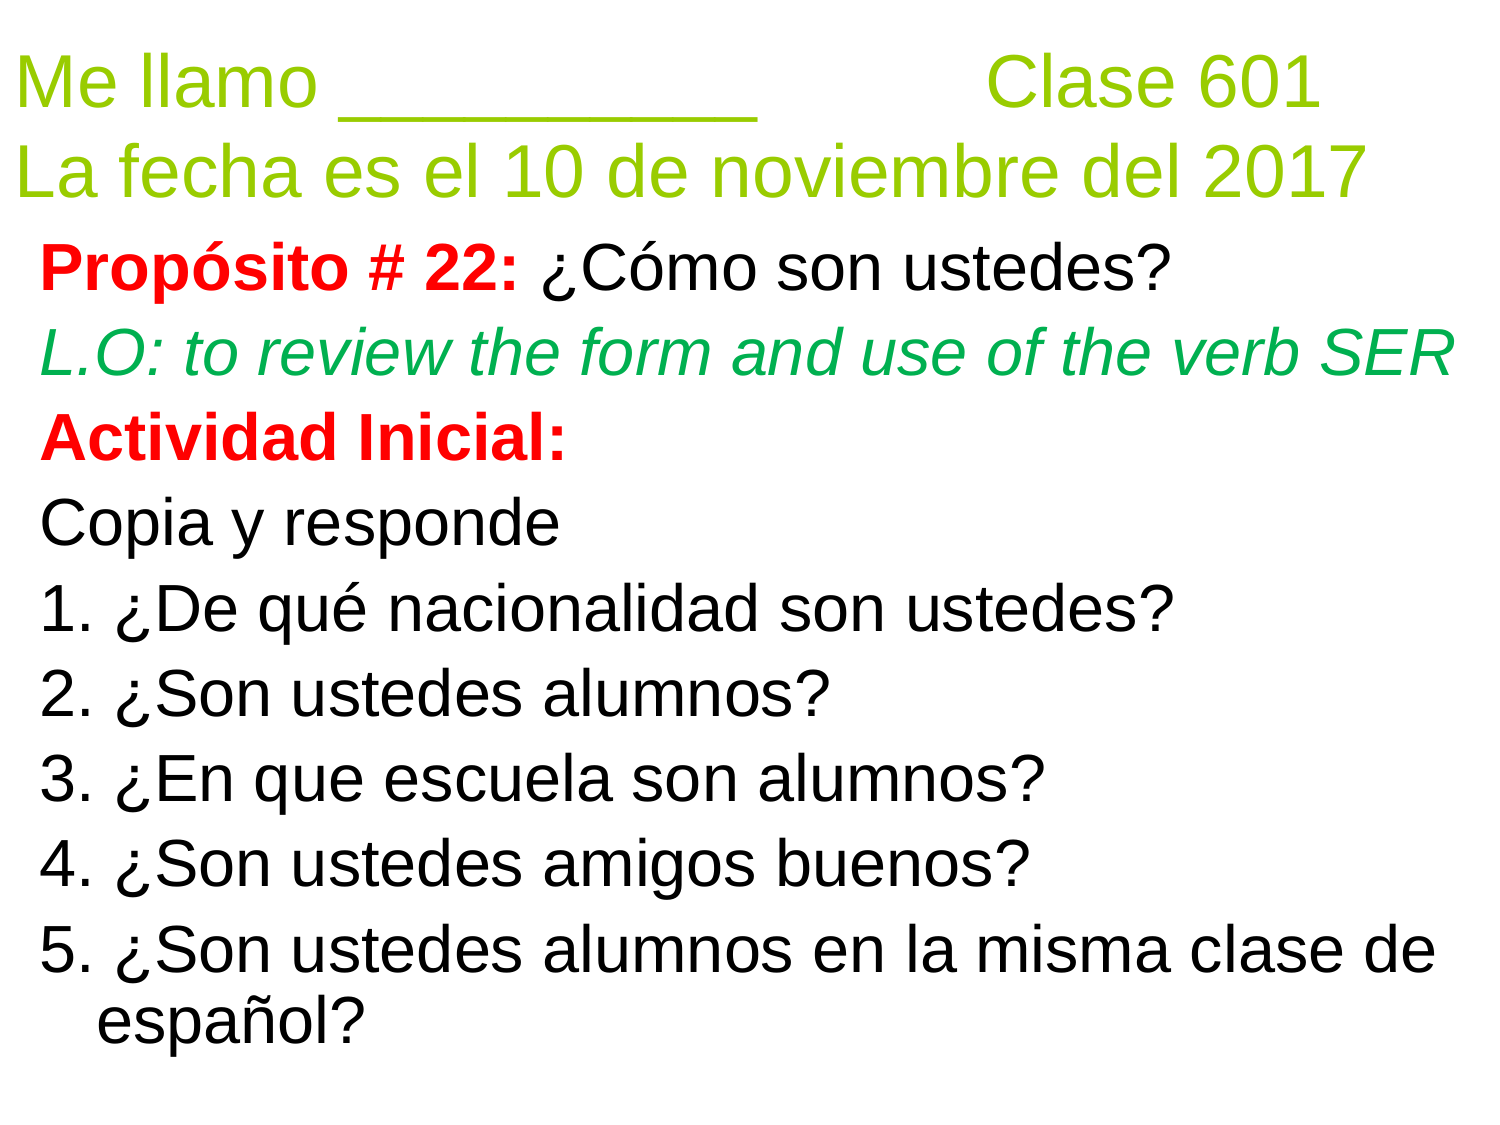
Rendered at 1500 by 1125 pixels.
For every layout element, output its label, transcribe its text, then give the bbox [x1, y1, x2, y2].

text_box Propósito # 22: ¿Cómo son ustedes? L.O: to review the form and use of the verb SER Actividad Inicial: Copia y responde 1. ¿De qué nacionalidad son ustedes? 2. ¿Son ustedes alumnos? 3. ¿En que escuela son alumnos? 4. ¿Son ustedes amigos buenos? 5. ¿Son ustedes alumnos en la misma clase de español? [24, 224, 1500, 1088]
text_box Me llamo __________ Clase 601 La fecha es el 10 de noviembre del 2017 [0, 24, 1500, 213]
